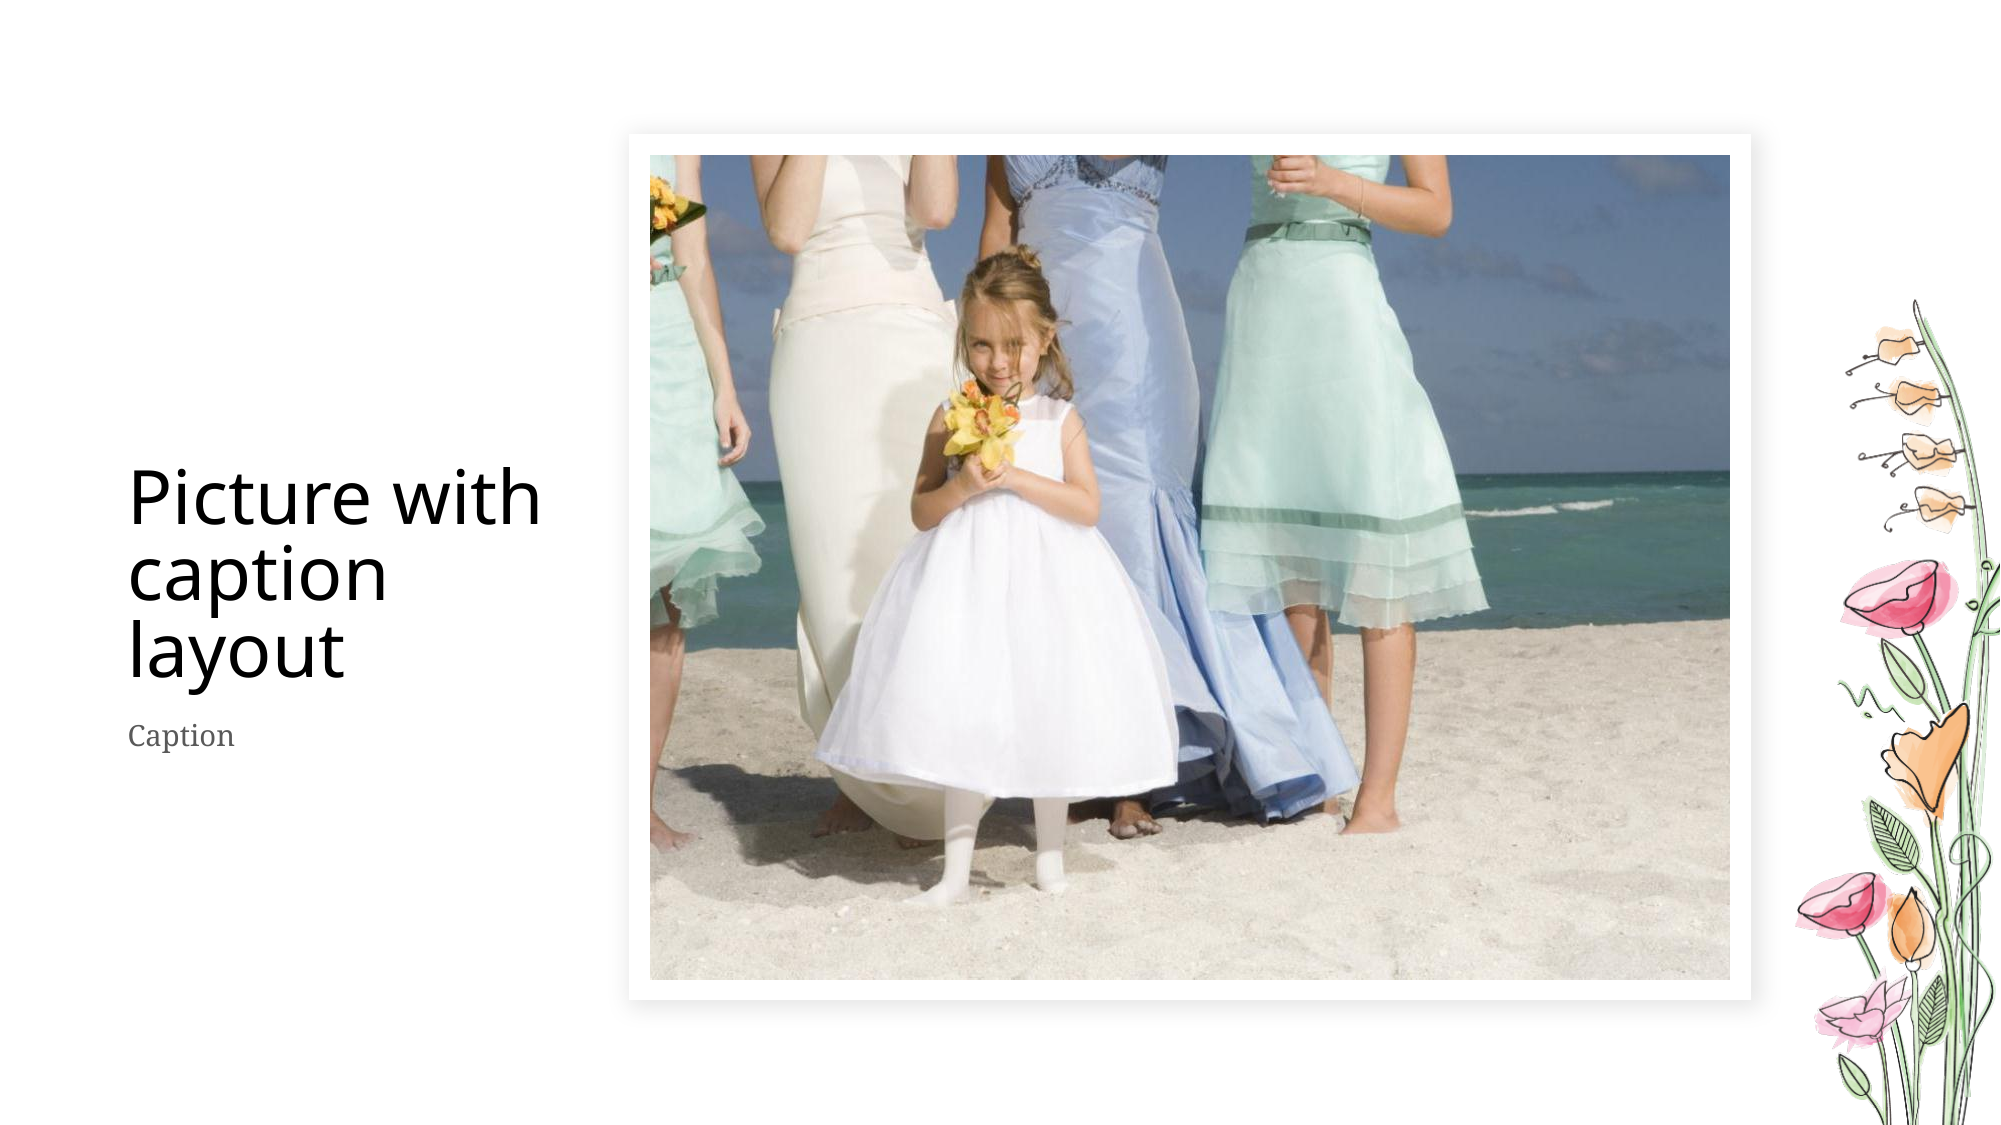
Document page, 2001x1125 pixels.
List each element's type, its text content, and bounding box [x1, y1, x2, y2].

title Picture with caption layout [112, 149, 593, 700]
picture [1795, 299, 2000, 1125]
list Caption [112, 713, 593, 975]
picture [649, 154, 1730, 980]
